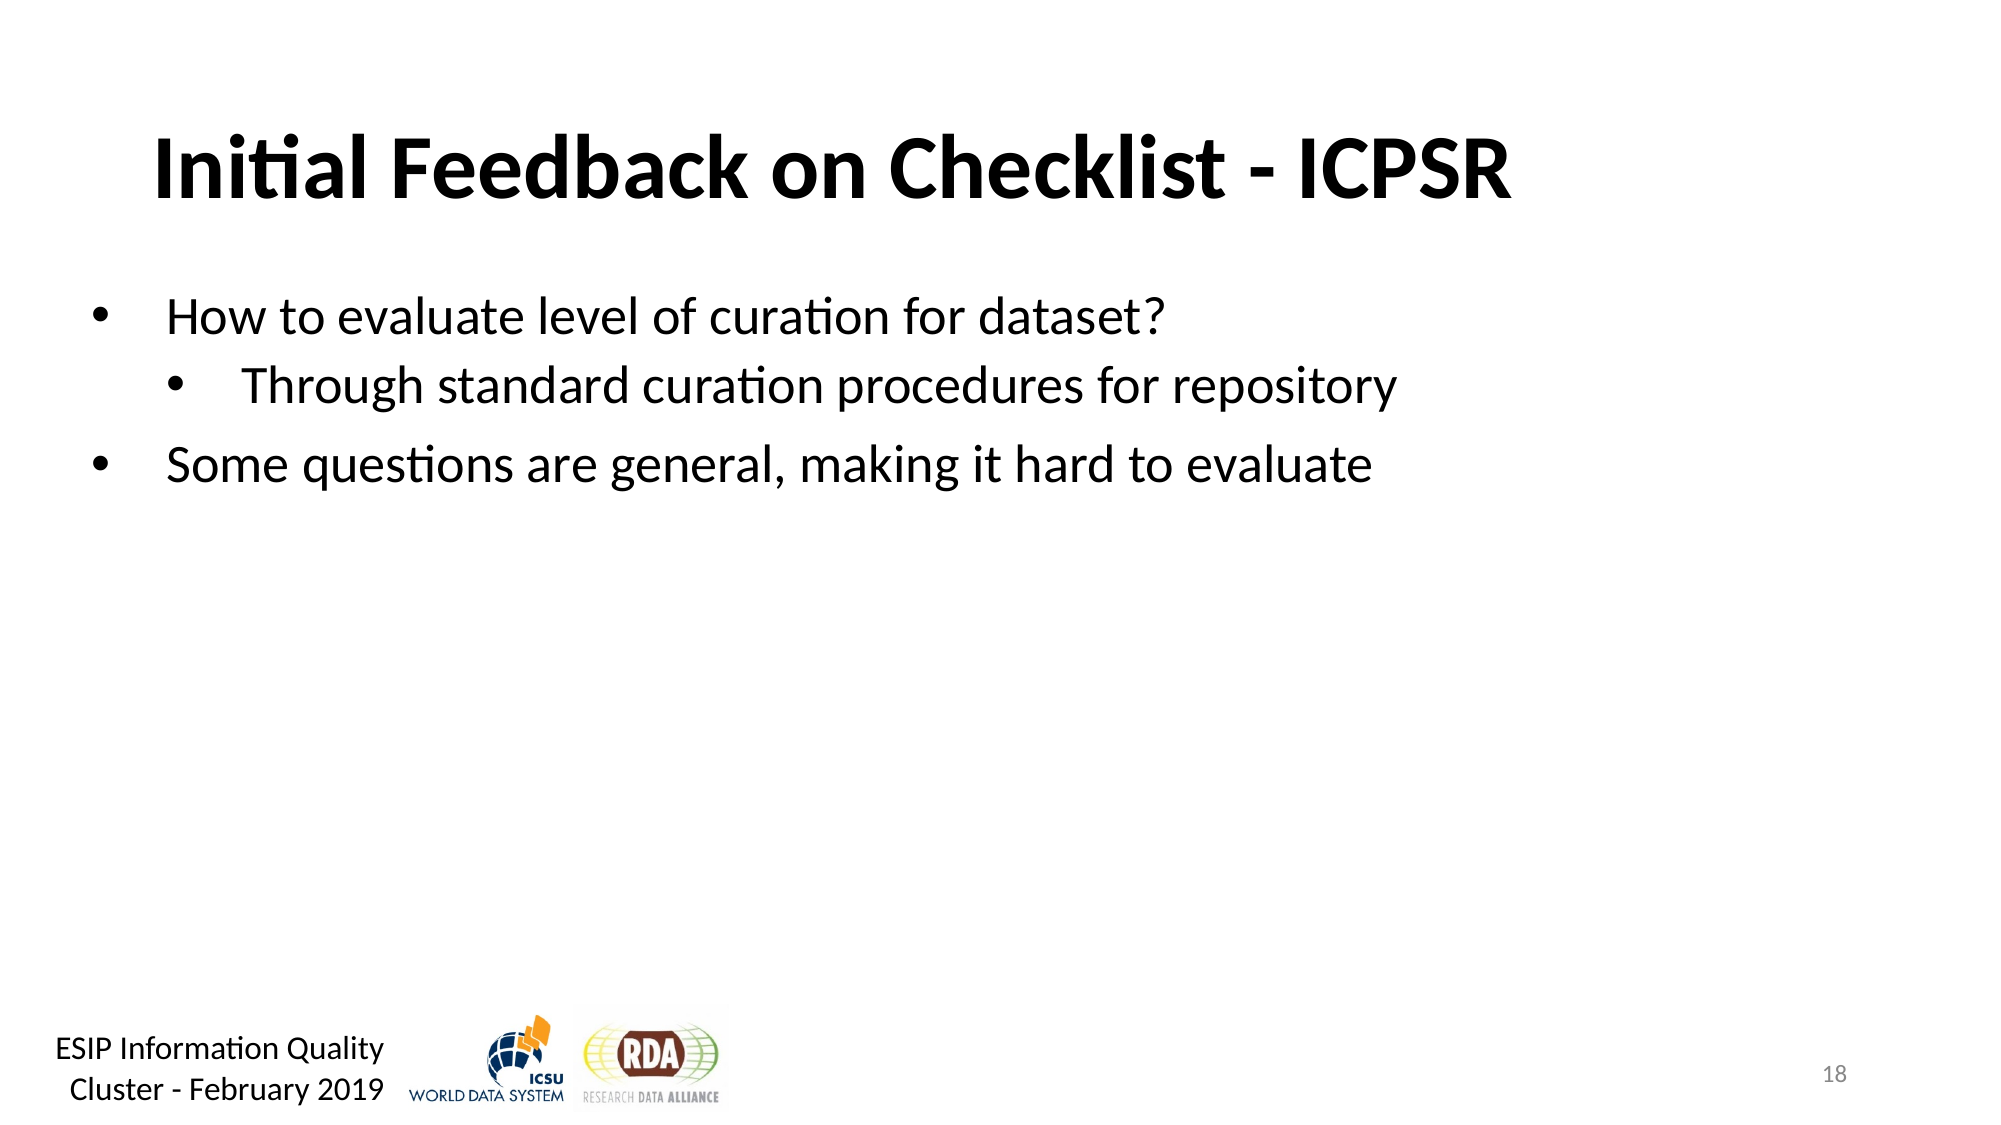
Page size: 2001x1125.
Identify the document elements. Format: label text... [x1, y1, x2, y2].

slide_number 18 [1412, 1042, 1863, 1103]
picture [398, 1003, 729, 1113]
text_box ESIP Information Quality Cluster - February 2019 [17, 1019, 393, 1075]
title Initial Feedback on Checklist - ICPSR [137, 59, 1863, 278]
list How to evaluate level of curation for dataset? Through standard curation procedures for repository Some questions are general, making it hard to evaluate [76, 280, 1863, 995]
